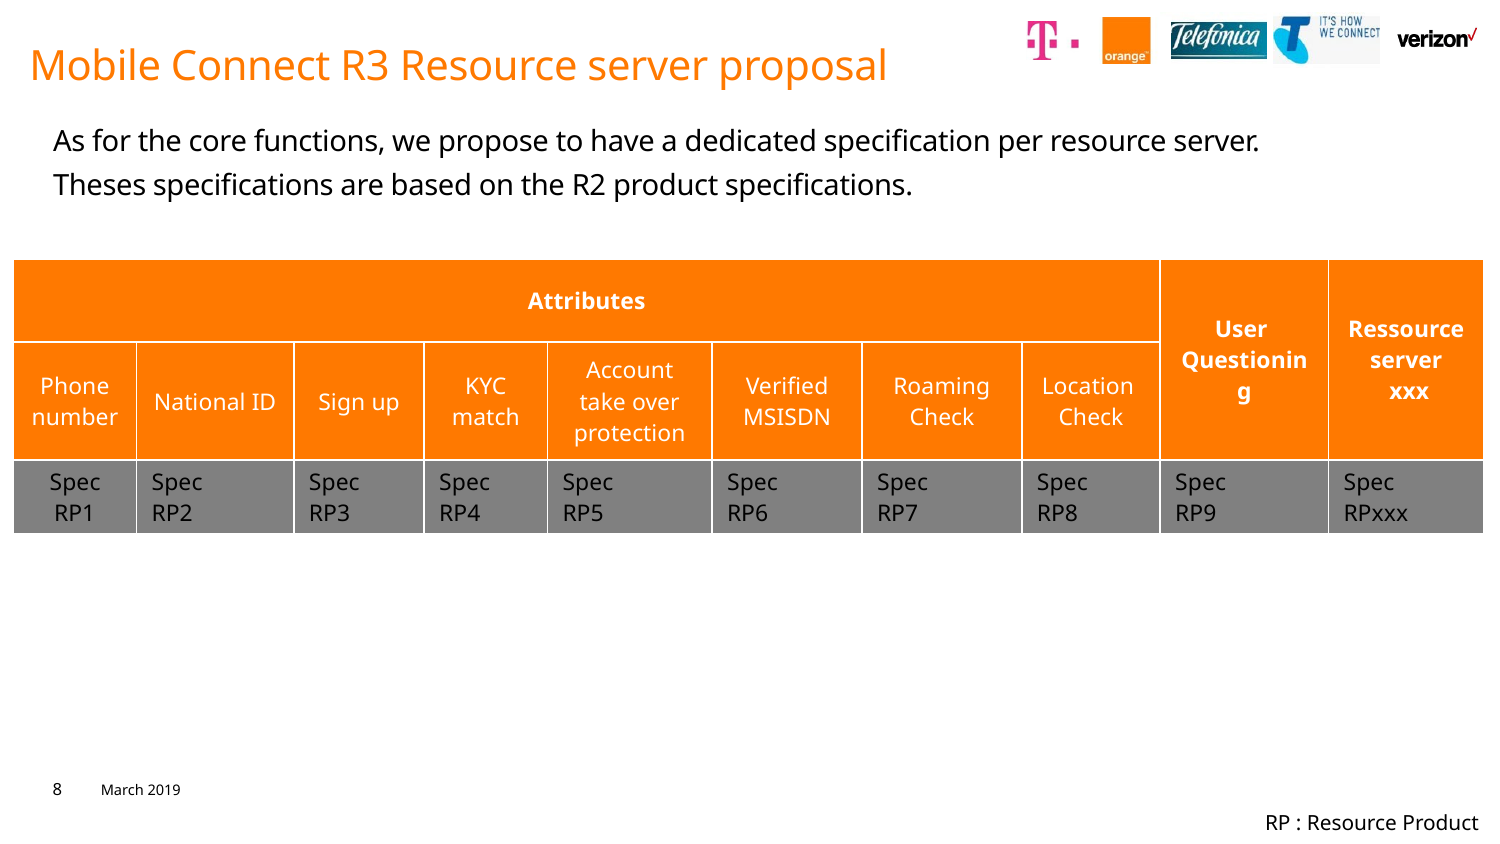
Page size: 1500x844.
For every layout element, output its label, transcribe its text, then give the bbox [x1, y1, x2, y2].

table_header User Questioning [1161, 260, 1328, 459]
table_cell Account take over protection [548, 343, 711, 459]
table_cell Phone number [14, 343, 136, 459]
picture [1273, 12, 1380, 43]
table_cell Sign up [295, 343, 423, 459]
table_cell Spec RP4 [425, 461, 547, 533]
table_cell Spec RP7 [863, 461, 1021, 533]
table_cell Spec RPxxx [1329, 461, 1483, 533]
picture [1385, 8, 1490, 72]
table_cell National ID [137, 343, 293, 459]
table_header Attributes [14, 260, 1159, 341]
table_cell Spec RP8 [1023, 461, 1159, 533]
table_cell Spec RP6 [713, 461, 861, 533]
table_cell Roaming Check [863, 343, 1021, 459]
table_cell Spec RP1 [14, 461, 136, 533]
list As for the core functions, we propose to have a dedicated specification per resource server. Theses specifications are based on the R2 product specifications. [53, 126, 1450, 221]
text_box RP : Resource Product [1264, 810, 1479, 836]
table_cell Spec RP9 [1161, 461, 1328, 533]
table_cell Location Check [1023, 343, 1159, 459]
table_cell KYC match [425, 343, 547, 459]
table_cell Spec RP5 [548, 461, 711, 533]
table_header Ressource server xxx [1329, 260, 1483, 459]
picture [1026, 12, 1267, 43]
table_cell Spec RP2 [137, 461, 293, 533]
title Mobile Connect R3 Resource server proposal [29, 43, 1427, 115]
table_cell Spec RP3 [295, 461, 423, 533]
table_cell Verified MSISDN [713, 343, 861, 459]
